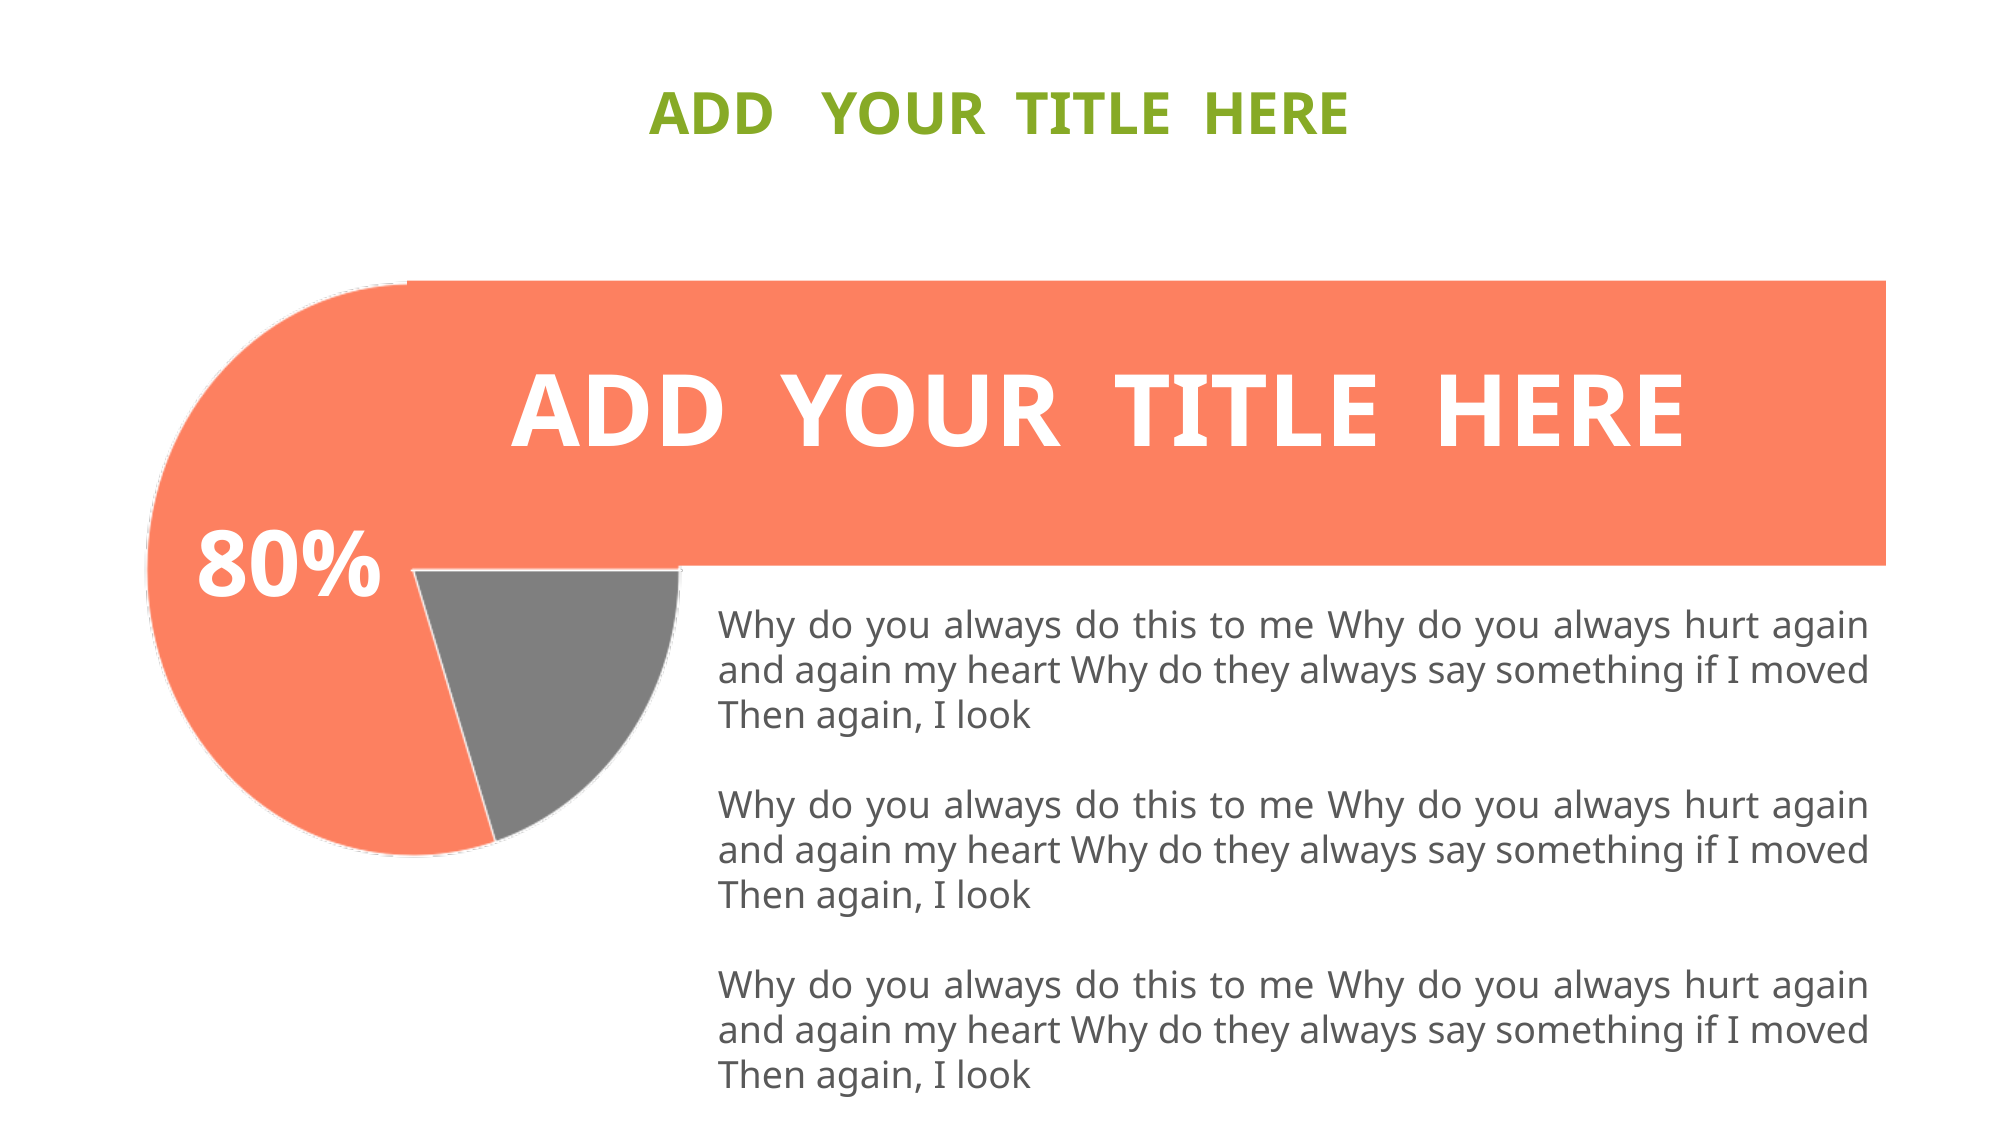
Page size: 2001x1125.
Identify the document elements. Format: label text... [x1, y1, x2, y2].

text_box Why do you always do this to me Why do you always hurt again and again my heart Why do they always say something if I moved Then again, I look Why do you always do this to me Why do you always hurt again and again my heart Why do they always say something if I moved Then again, I look Why do you always do this to me Why do you always hurt again and again my heart Why do they always say something if I moved Then again, I look [703, 593, 1886, 1125]
text_box ADD YOUR TITLE HERE [888, 339, 1886, 474]
picture [0, 255, 885, 886]
text_box [888, 474, 1886, 566]
text_box ADD YOUR TITLE HERE [496, 68, 1504, 154]
text_box [888, 280, 1886, 339]
